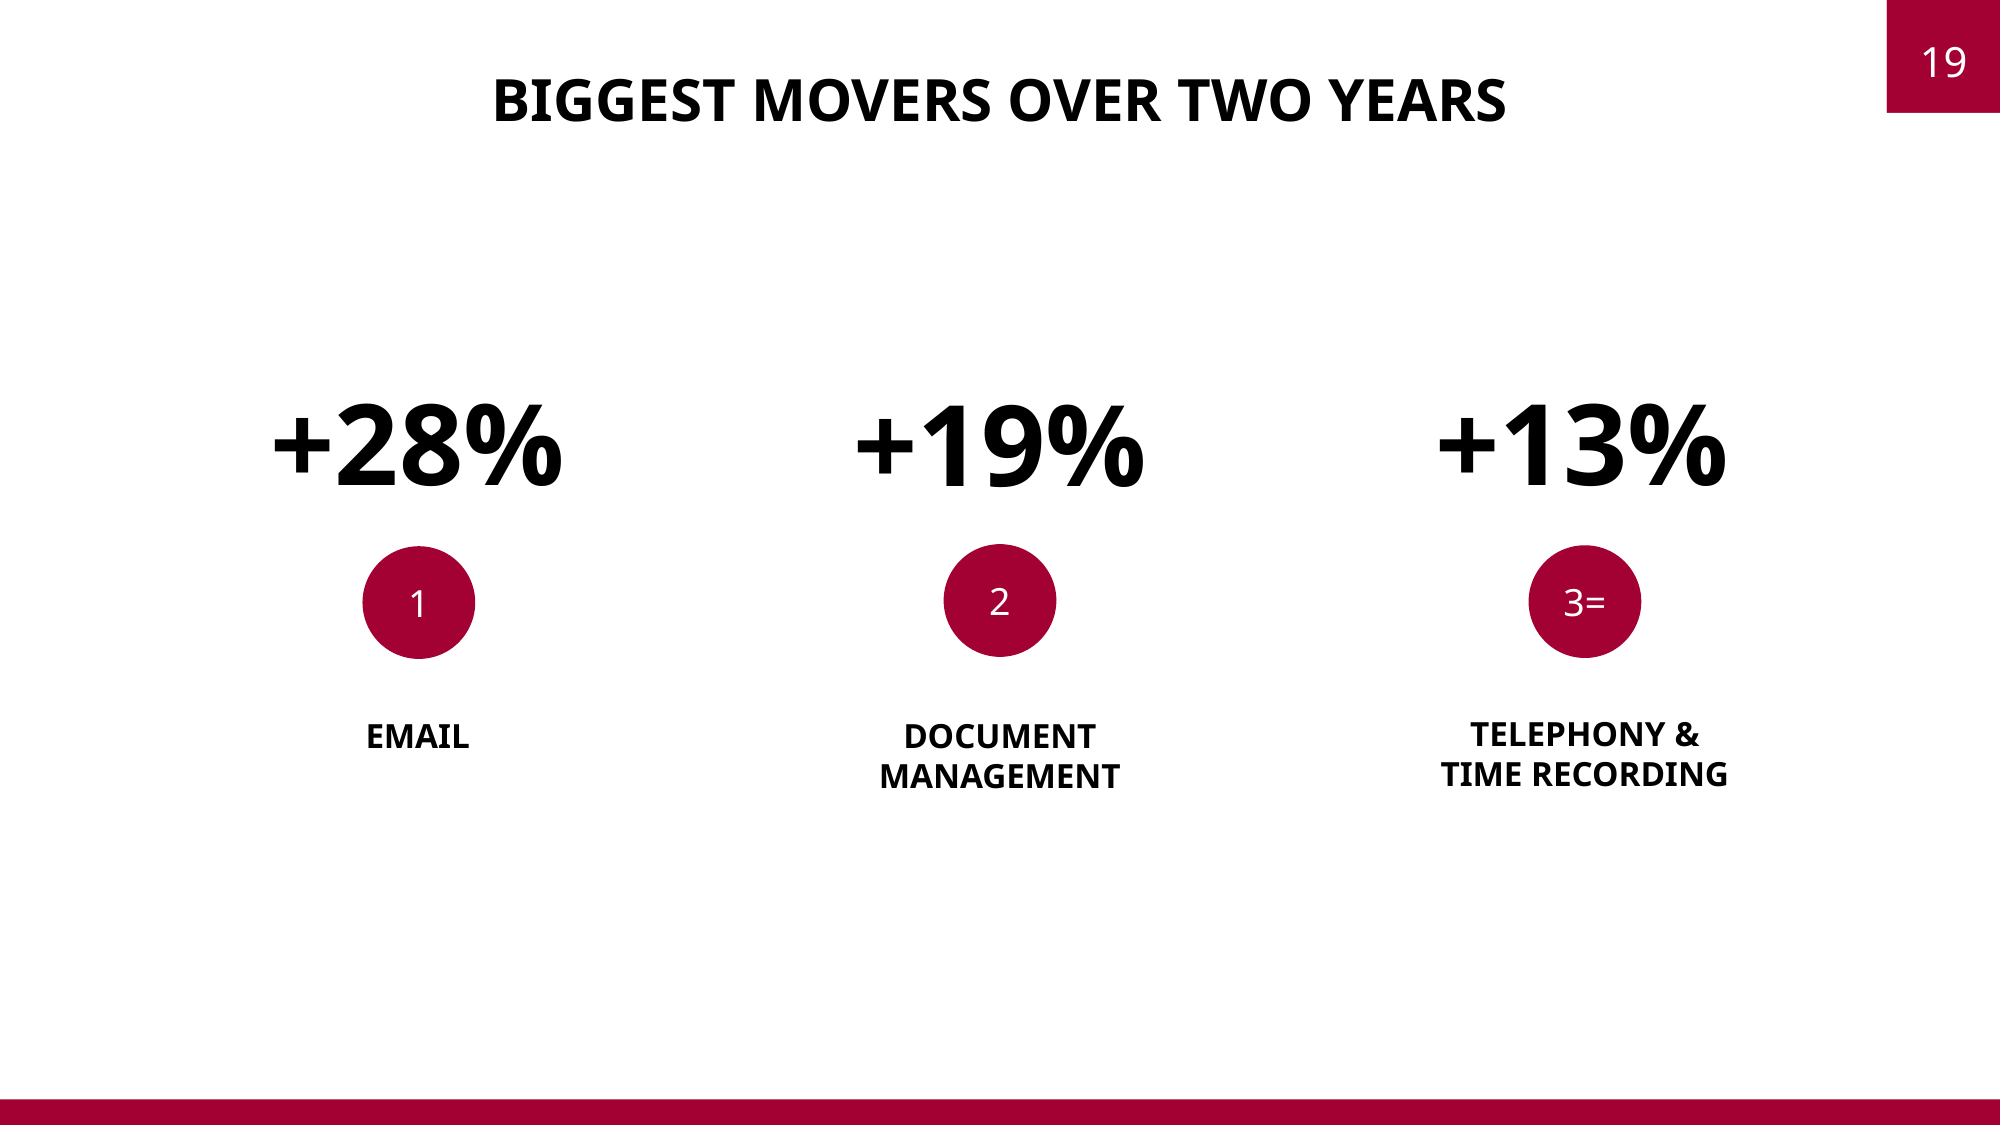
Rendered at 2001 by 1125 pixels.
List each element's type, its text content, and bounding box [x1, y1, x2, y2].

text_box 3= [1527, 543, 1643, 660]
text_box BIGGEST MOVERS OVER TWO YEARS [0, 63, 2000, 178]
text_box +19% [814, 366, 1186, 517]
list 19 [1884, 9, 1968, 63]
text_box 2 [942, 542, 1058, 659]
text_box 1 [360, 544, 477, 661]
text_box DOCUMENT MANAGEMENT [783, 708, 1217, 803]
text_box EMAIL [201, 707, 635, 763]
text_box +13% [1396, 365, 1768, 516]
text_box +28% [232, 365, 604, 516]
text_box TELEPHONY & TIME RECORDING [1368, 706, 1802, 801]
